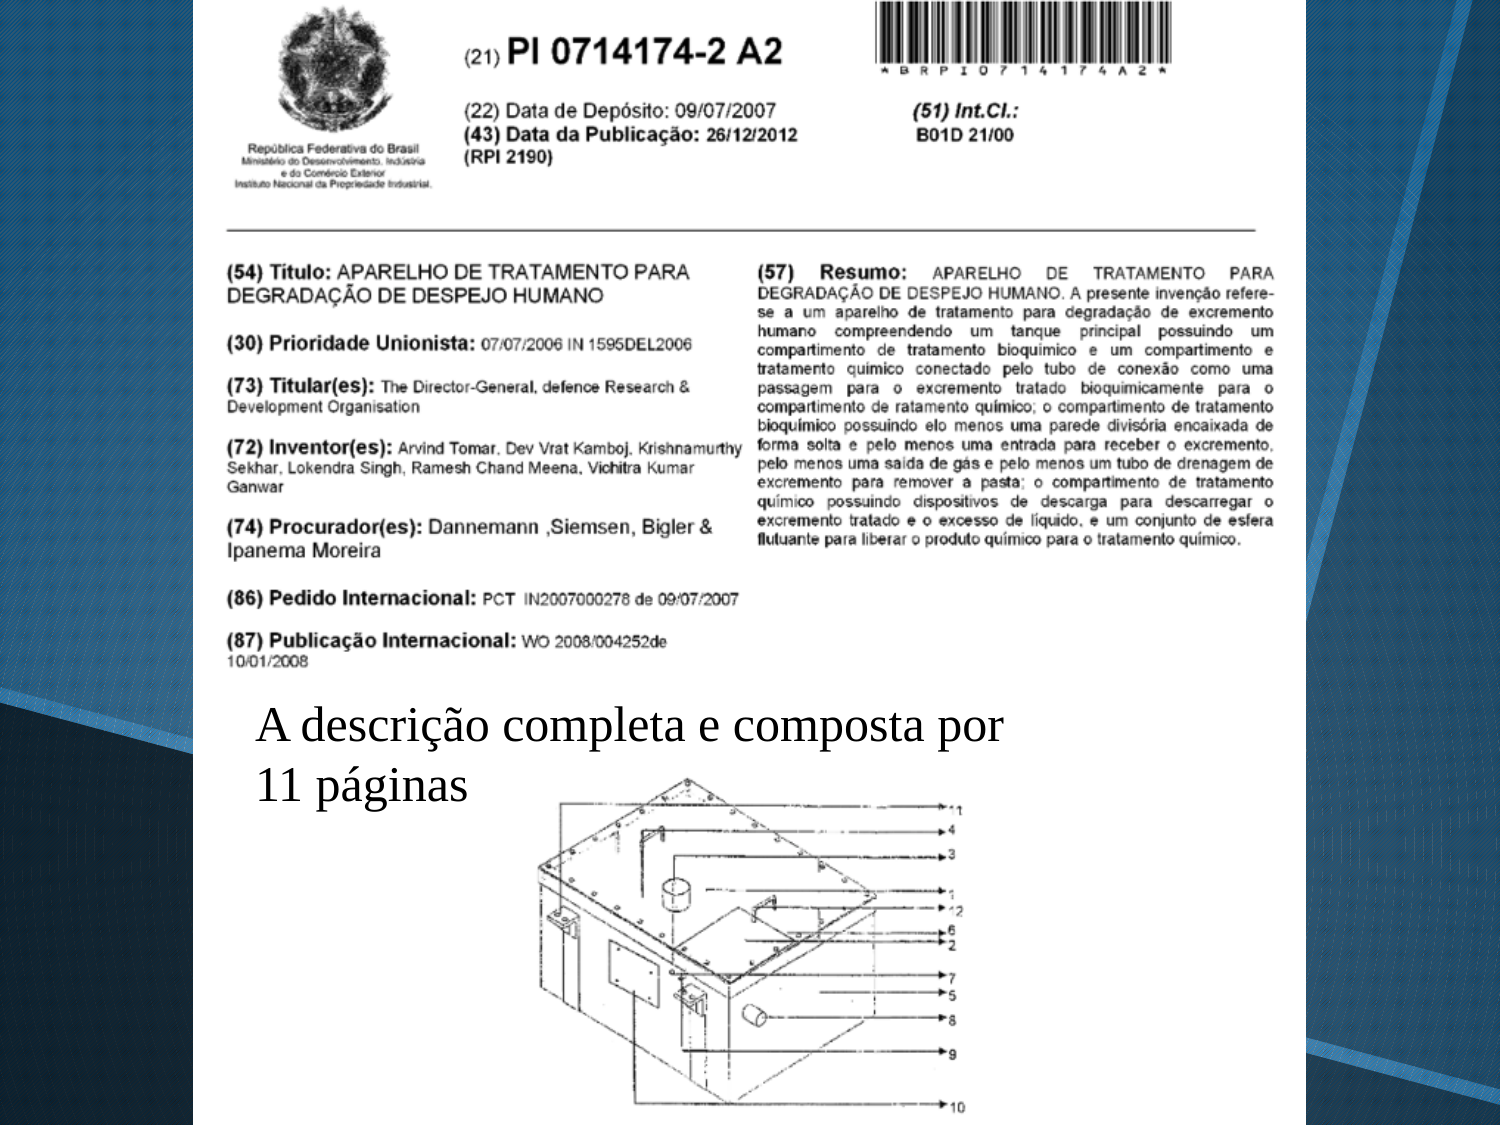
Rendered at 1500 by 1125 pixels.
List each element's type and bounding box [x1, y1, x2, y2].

picture [193, 0, 1306, 1125]
